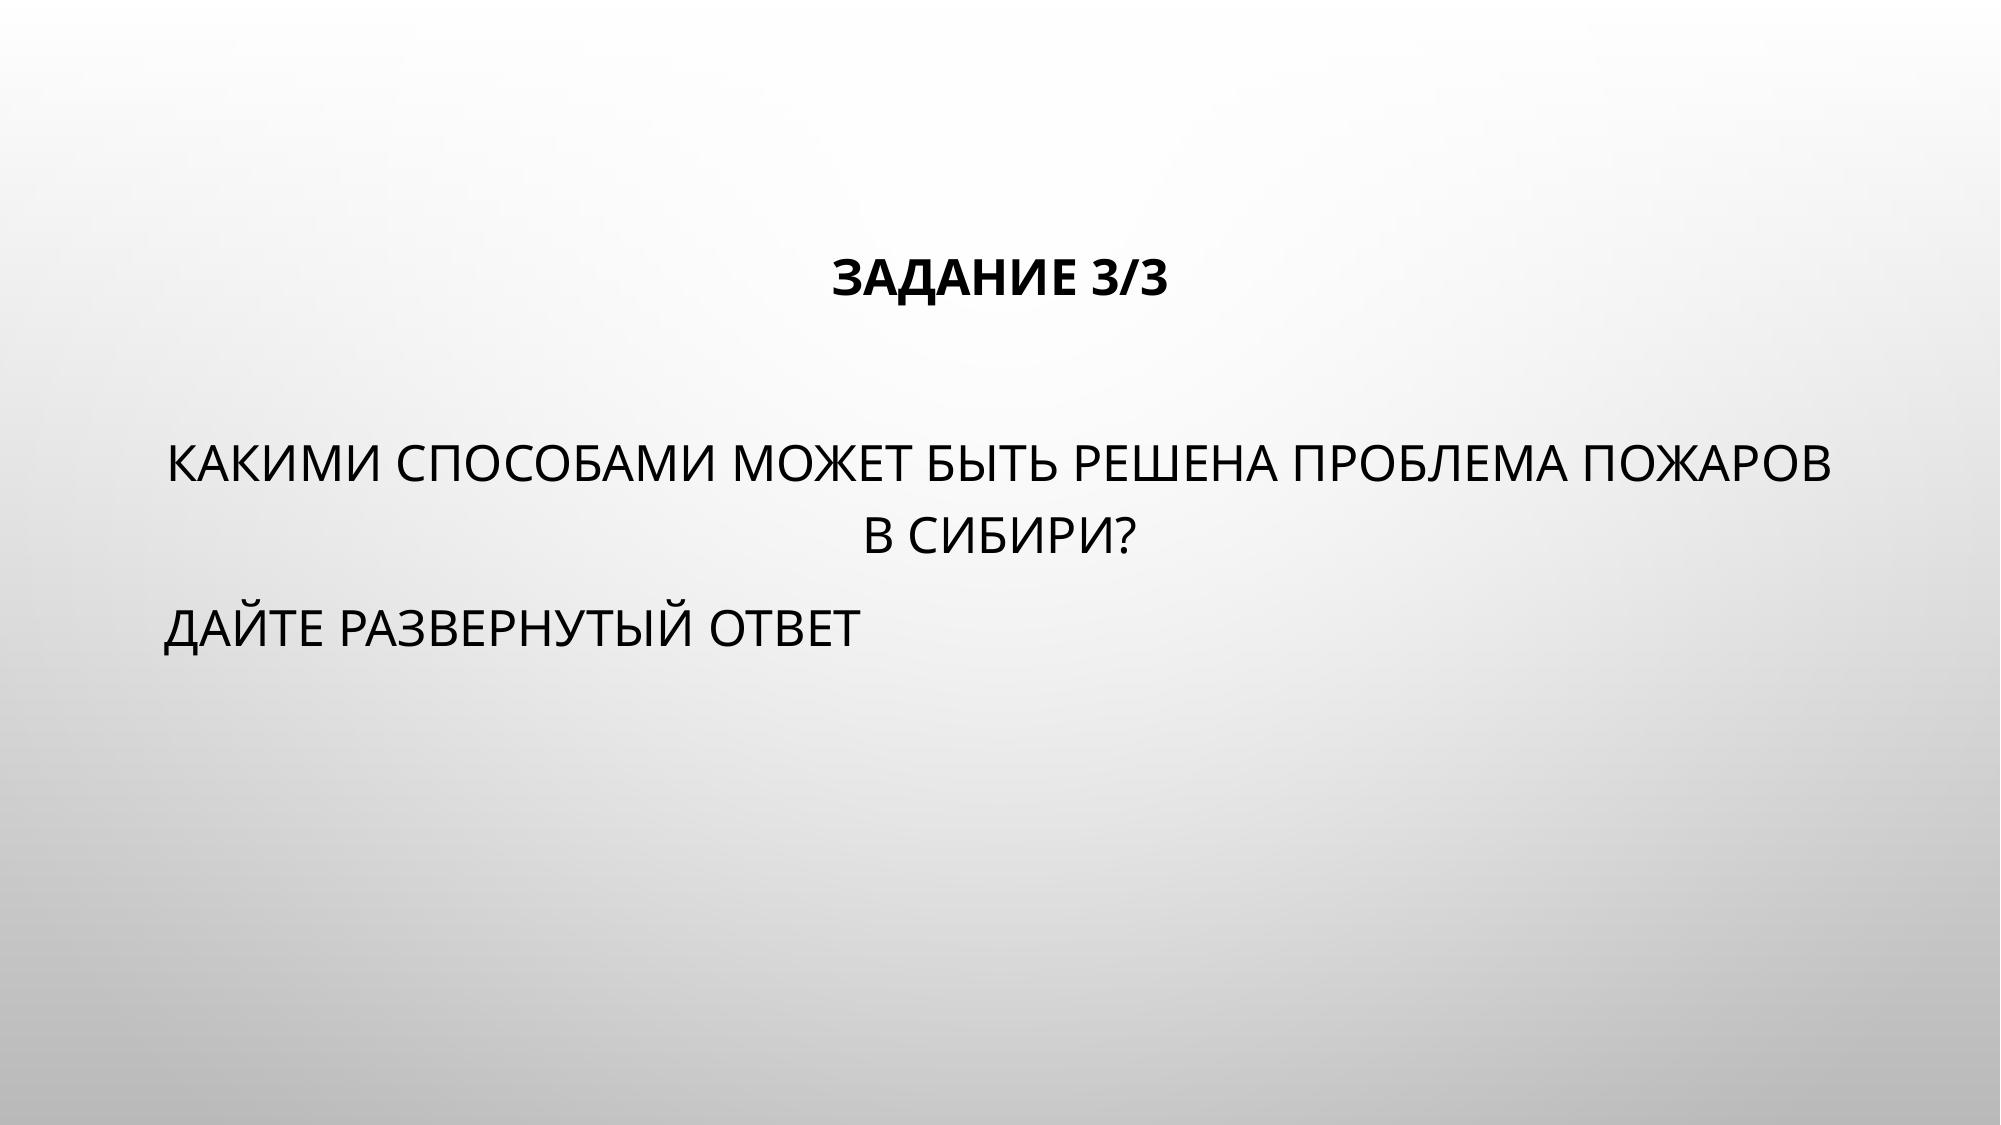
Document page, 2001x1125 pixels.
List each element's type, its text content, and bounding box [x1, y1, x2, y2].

list Задание 3/3 Какими способами может быть решена проблема пожаров в Сибири? Дайте развернутый ответ [149, 226, 1851, 950]
picture [0, 0, 2000, 1125]
